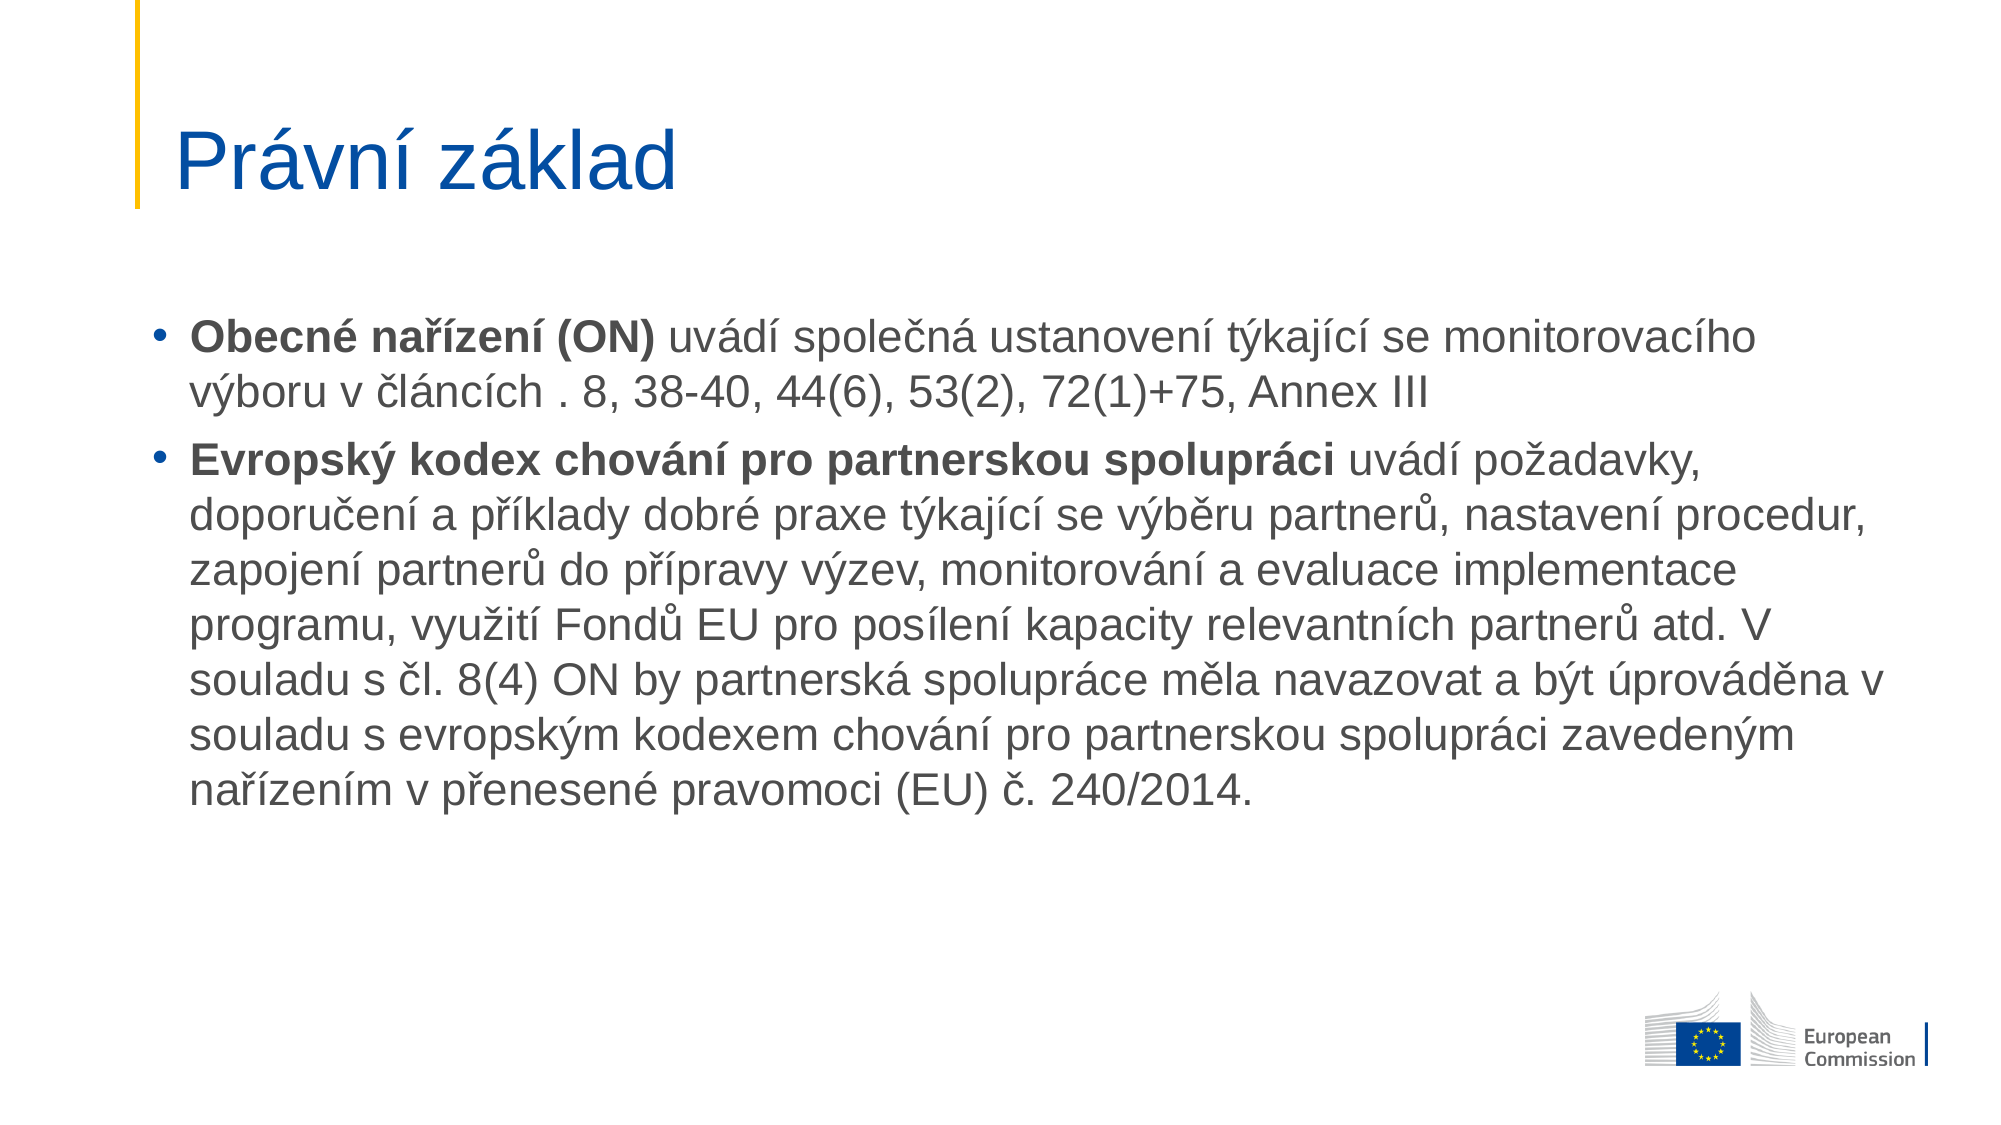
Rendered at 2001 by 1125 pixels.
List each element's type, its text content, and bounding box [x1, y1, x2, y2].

title Právní základ [159, 79, 1885, 208]
list Obecné nařízení (ON) uvádí společná ustanovení týkající se monitorovacího výboru v článcích . 8, 38-40, 44(6), 53(2), 72(1)+75, Annex III Evropský kodex chování pro partnerskou spolupráci uvádí požadavky, doporučení a příklady dobré praxe týkající se výběru partnerů, nastavení procedur, zapojení partnerů do přípravy výzev, monitorování a evaluace implementace programu, využití Fondů EU pro posílení kapacity relevantních partnerů atd. V souladu s čl. 8(4) ON by partnerská spolupráce měla navazovat a být úprováděna v souladu s evropským kodexem chování pro partnerskou spolupráci zavedeným nařízením v přenesené pravomoci (EU) č. 240/2014. [137, 299, 1905, 937]
picture [1645, 991, 1928, 1066]
